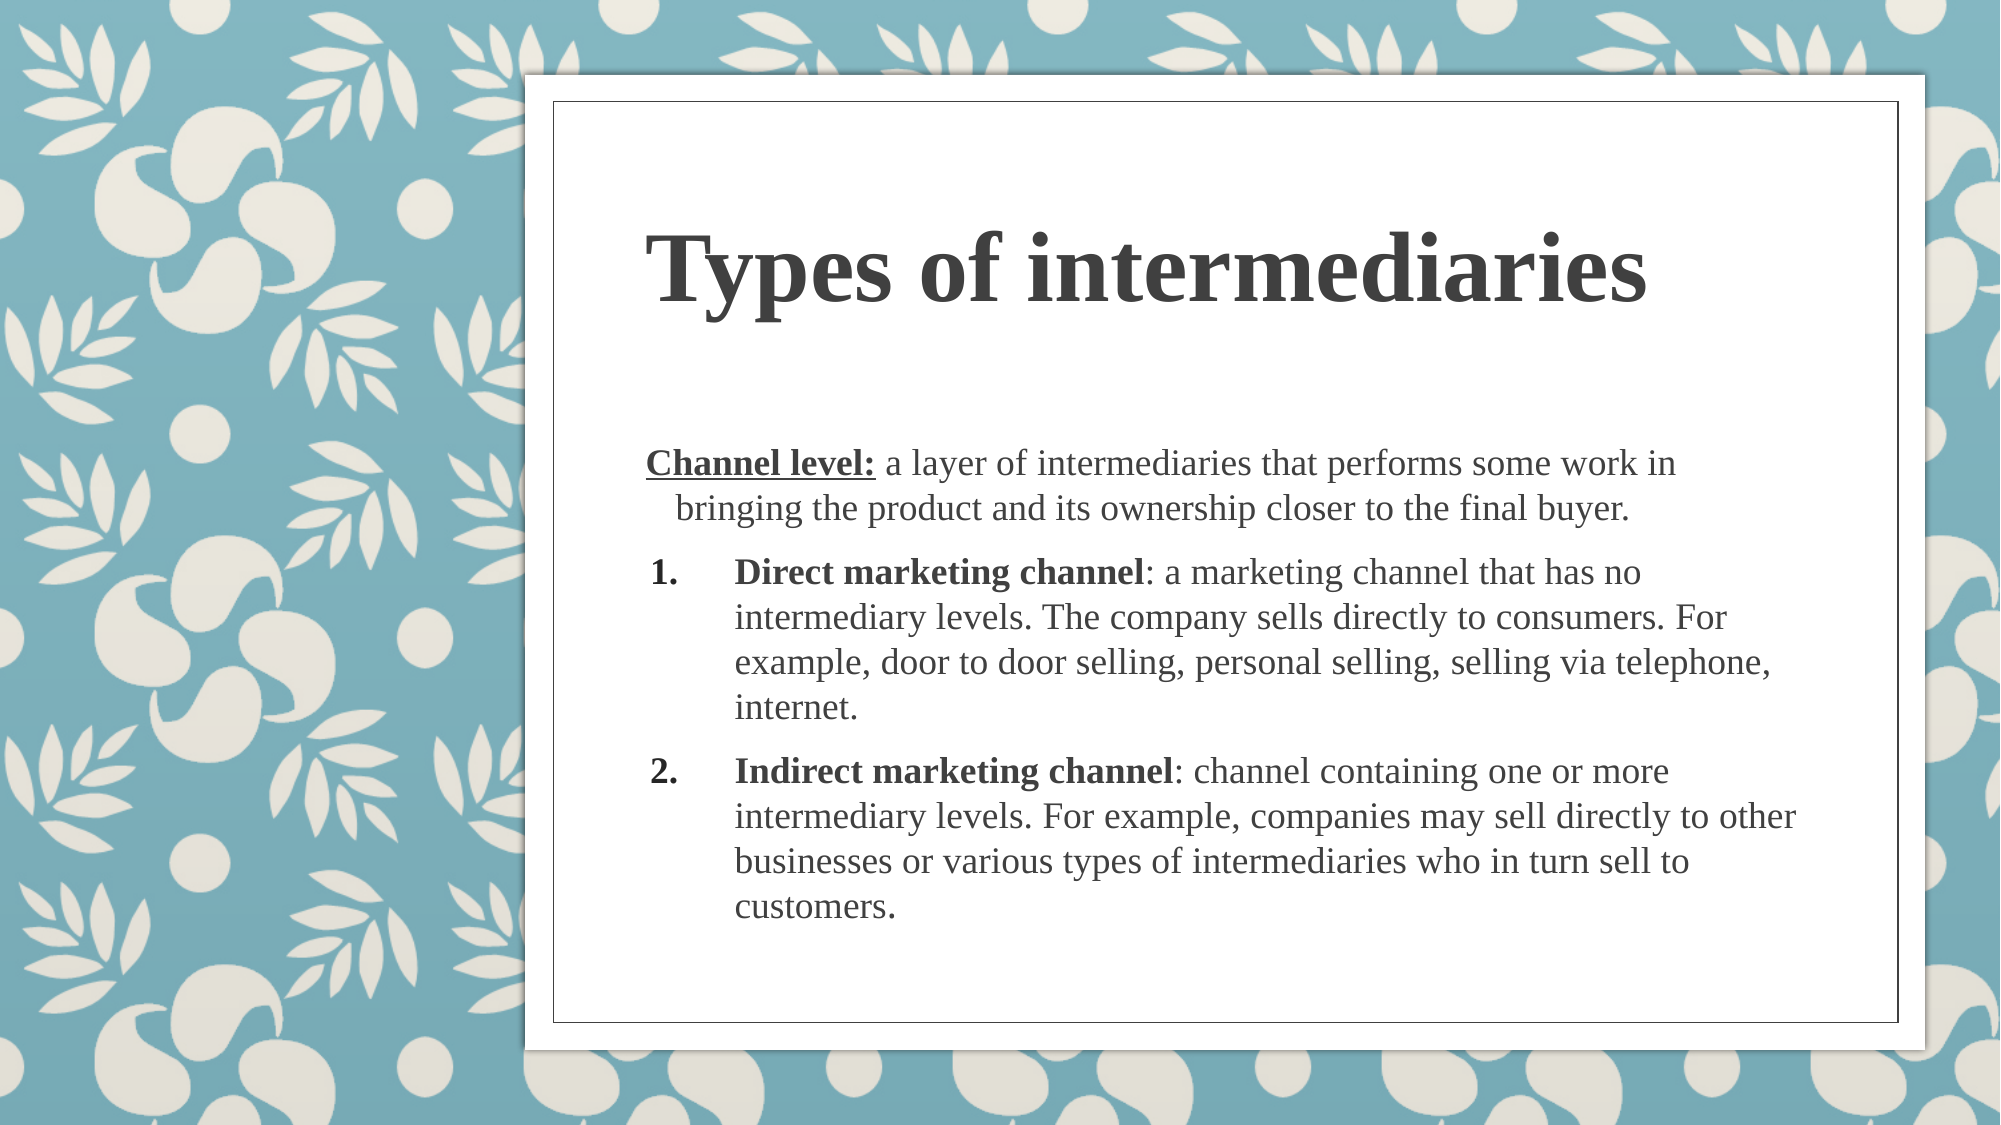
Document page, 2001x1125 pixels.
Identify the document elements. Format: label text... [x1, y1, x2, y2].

text_box [553, 101, 1899, 1023]
text_box [525, 74, 1925, 1050]
title Types of intermediaries [630, 144, 1848, 394]
list Channel level: a layer of intermediaries that performs some work in bringing the product and its ownership closer to the final buyer. Direct marketing channel: a marketing channel that has no intermediary levels. The company sells directly to consumers. For example, door to door selling, personal selling, selling via telephone, internet. Indirect marketing channel: channel containing one or more intermediary levels. For example, companies may sell directly to other businesses or various types of intermediaries who in turn sell to customers. [630, 430, 1820, 945]
text_box [0, 0, 2000, 1125]
